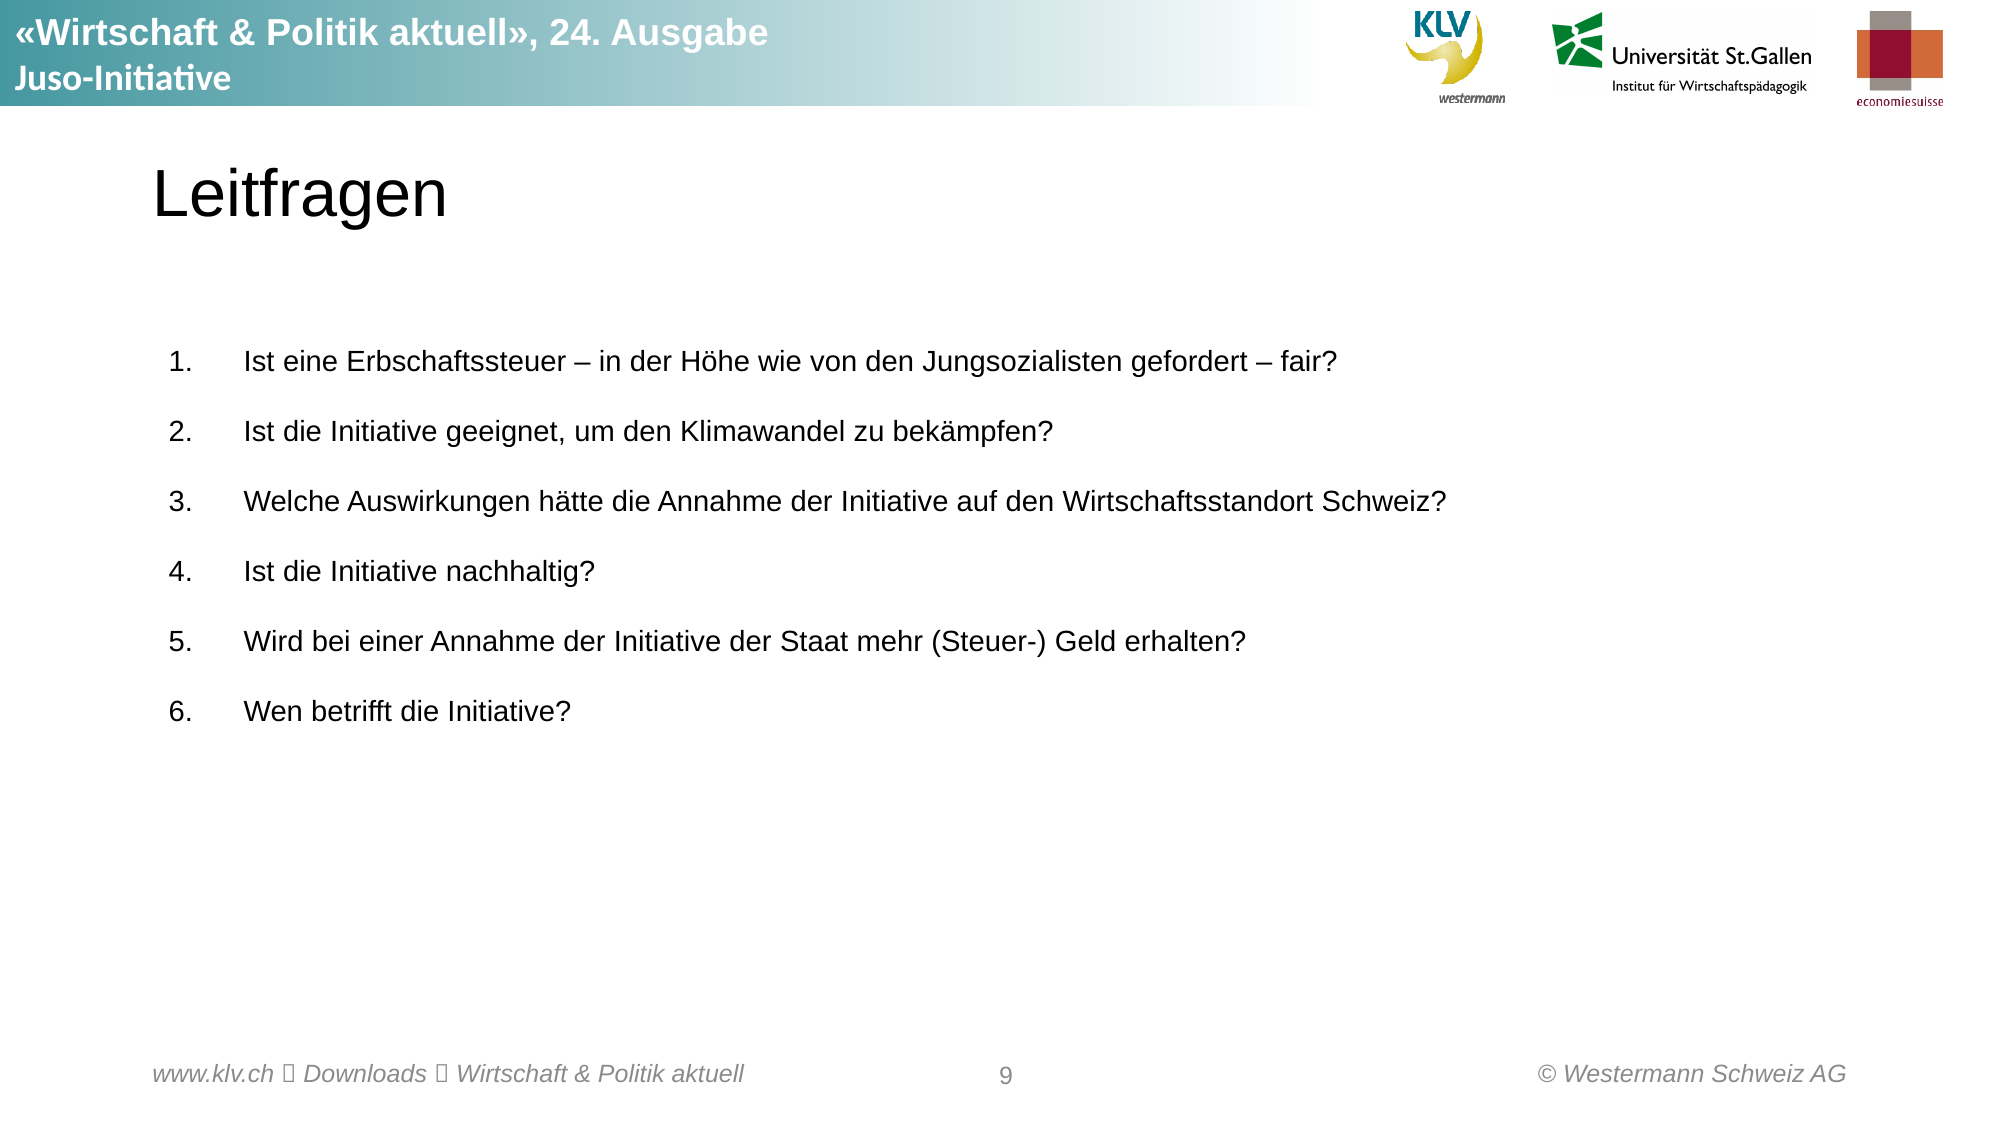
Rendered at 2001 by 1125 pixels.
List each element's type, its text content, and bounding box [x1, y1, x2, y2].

text_box Ist eine Erbschaftssteuer – in der Höhe wie von den Jungsozialisten gefordert – fair? Ist die Initiative geeignet, um den Klimawandel zu bekämpfen? Welche Auswirkungen hätte die Annahme der Initiative auf den Wirtschaftsstandort Schweiz? Ist die Initiative nachhaltig? Wird bei einer Annahme der Initiative der Staat mehr (Steuer-) Geld erhalten? Wen betrifft die Initiative? [153, 300, 1908, 735]
text_box © Westermann Schweiz AG [1204, 1042, 1863, 1103]
title Leitfragen [137, 92, 1863, 299]
picture [1857, 11, 1943, 106]
picture [1552, 12, 1811, 92]
slide_number 9 [812, 1044, 1200, 1105]
picture [1406, 11, 1505, 92]
slide_number www.klv.ch  Downloads  Wirtschaft & Politik aktuell [137, 1042, 813, 1103]
